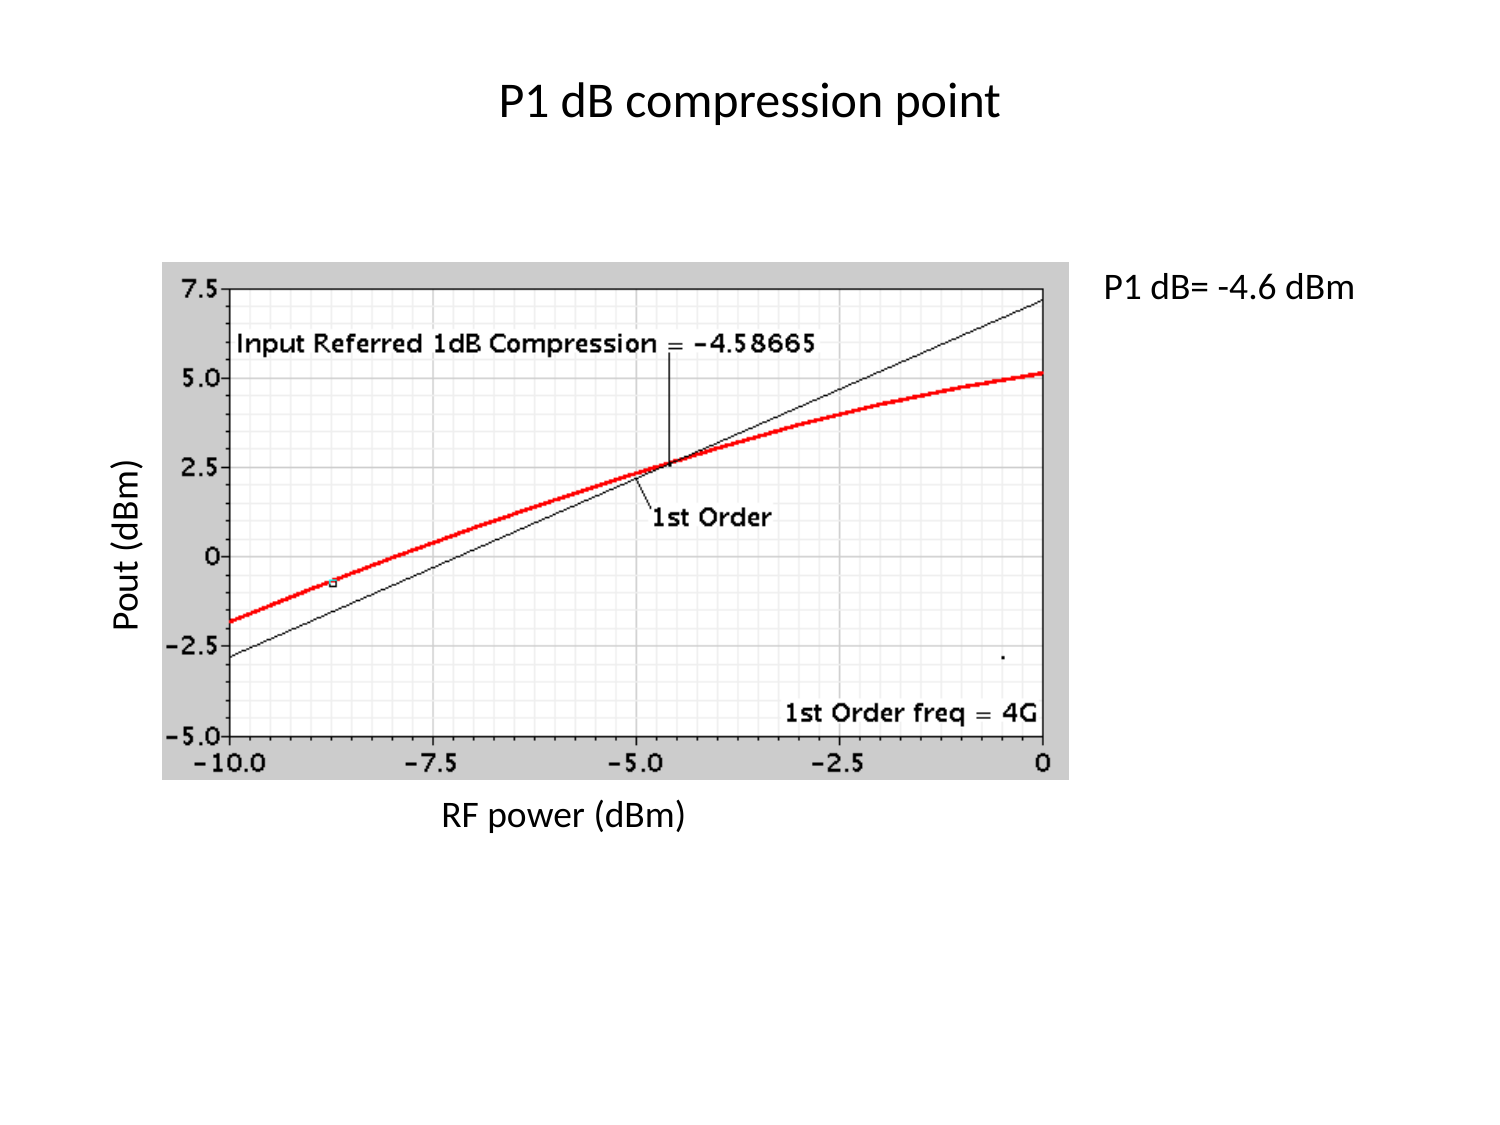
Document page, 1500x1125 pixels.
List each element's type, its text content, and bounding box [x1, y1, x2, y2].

text_box RF power (dBm) [426, 789, 702, 843]
text_box Pout (dBm) [92, 444, 153, 646]
title P1 dB compression point [75, 45, 1425, 150]
text_box P1 dB= -4.6 dBm [1088, 254, 1371, 315]
picture [162, 262, 1069, 780]
